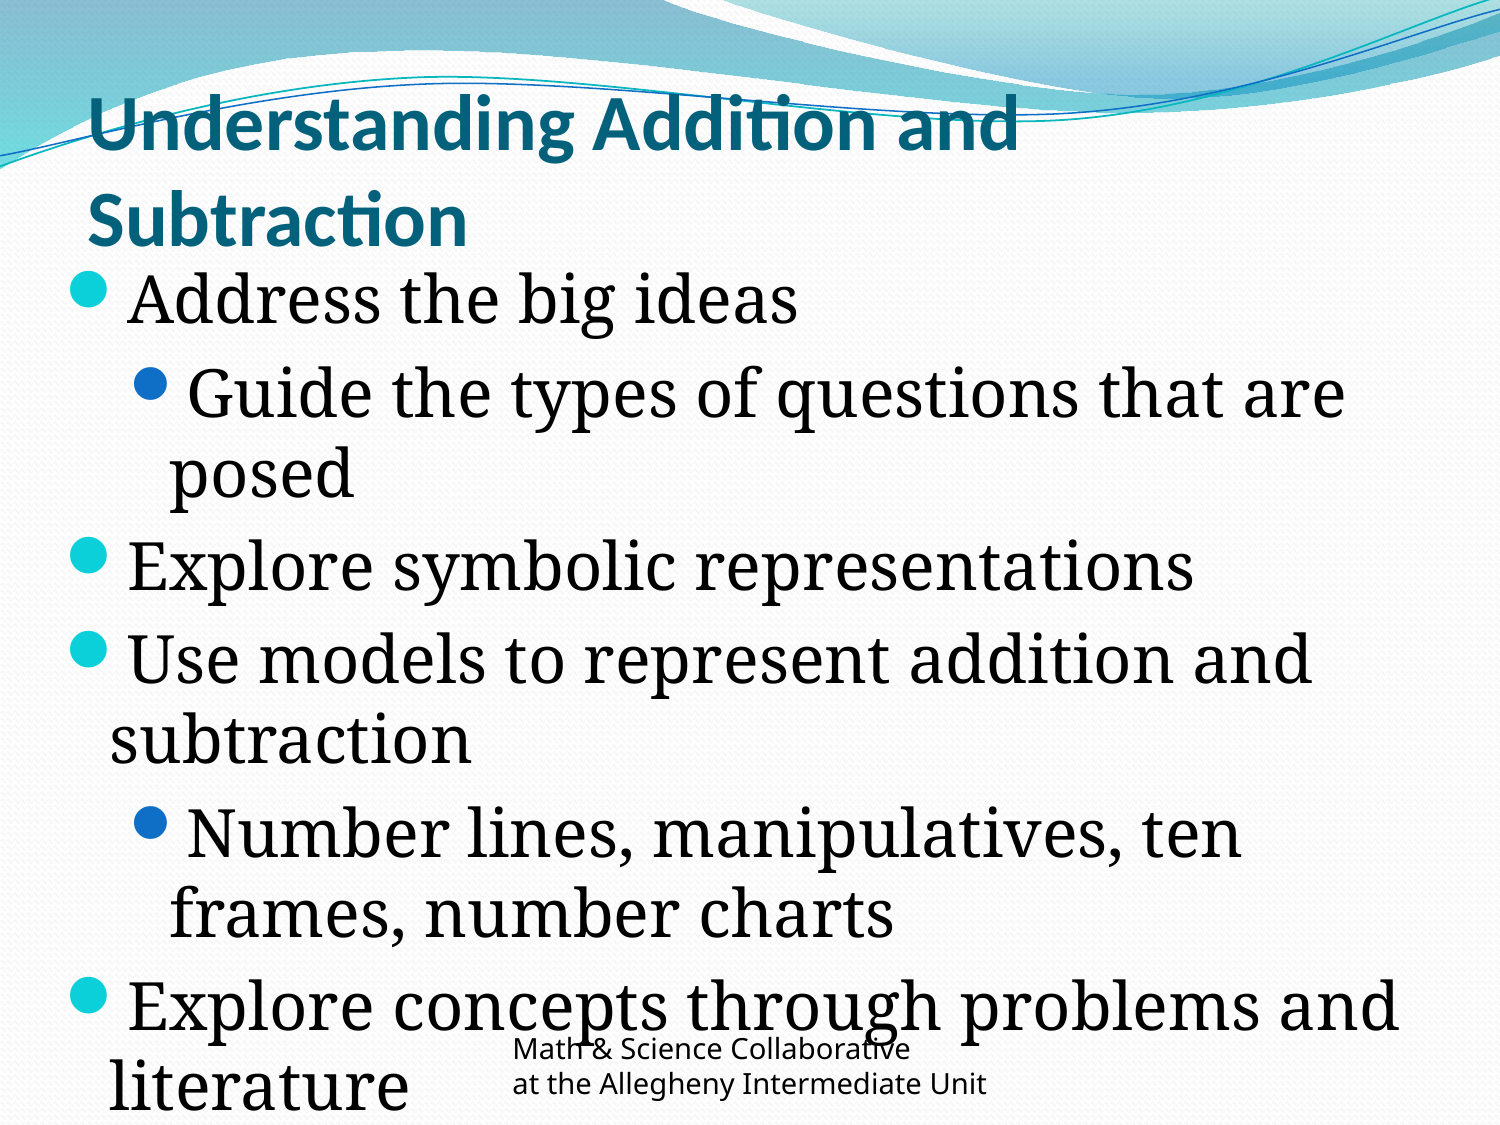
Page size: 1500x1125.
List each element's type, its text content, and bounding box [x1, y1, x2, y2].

list Address the big ideas Guide the types of questions that are posed Explore symbolic representations Use models to represent addition and subtraction Number lines, manipulatives, ten frames, number charts Explore concepts through problems and literature [50, 249, 1450, 1038]
footer Math & Science Collaborative at the Allegheny Intermediate Unit [512, 1025, 1088, 1100]
title Understanding Addition and Subtraction [87, 62, 1400, 249]
